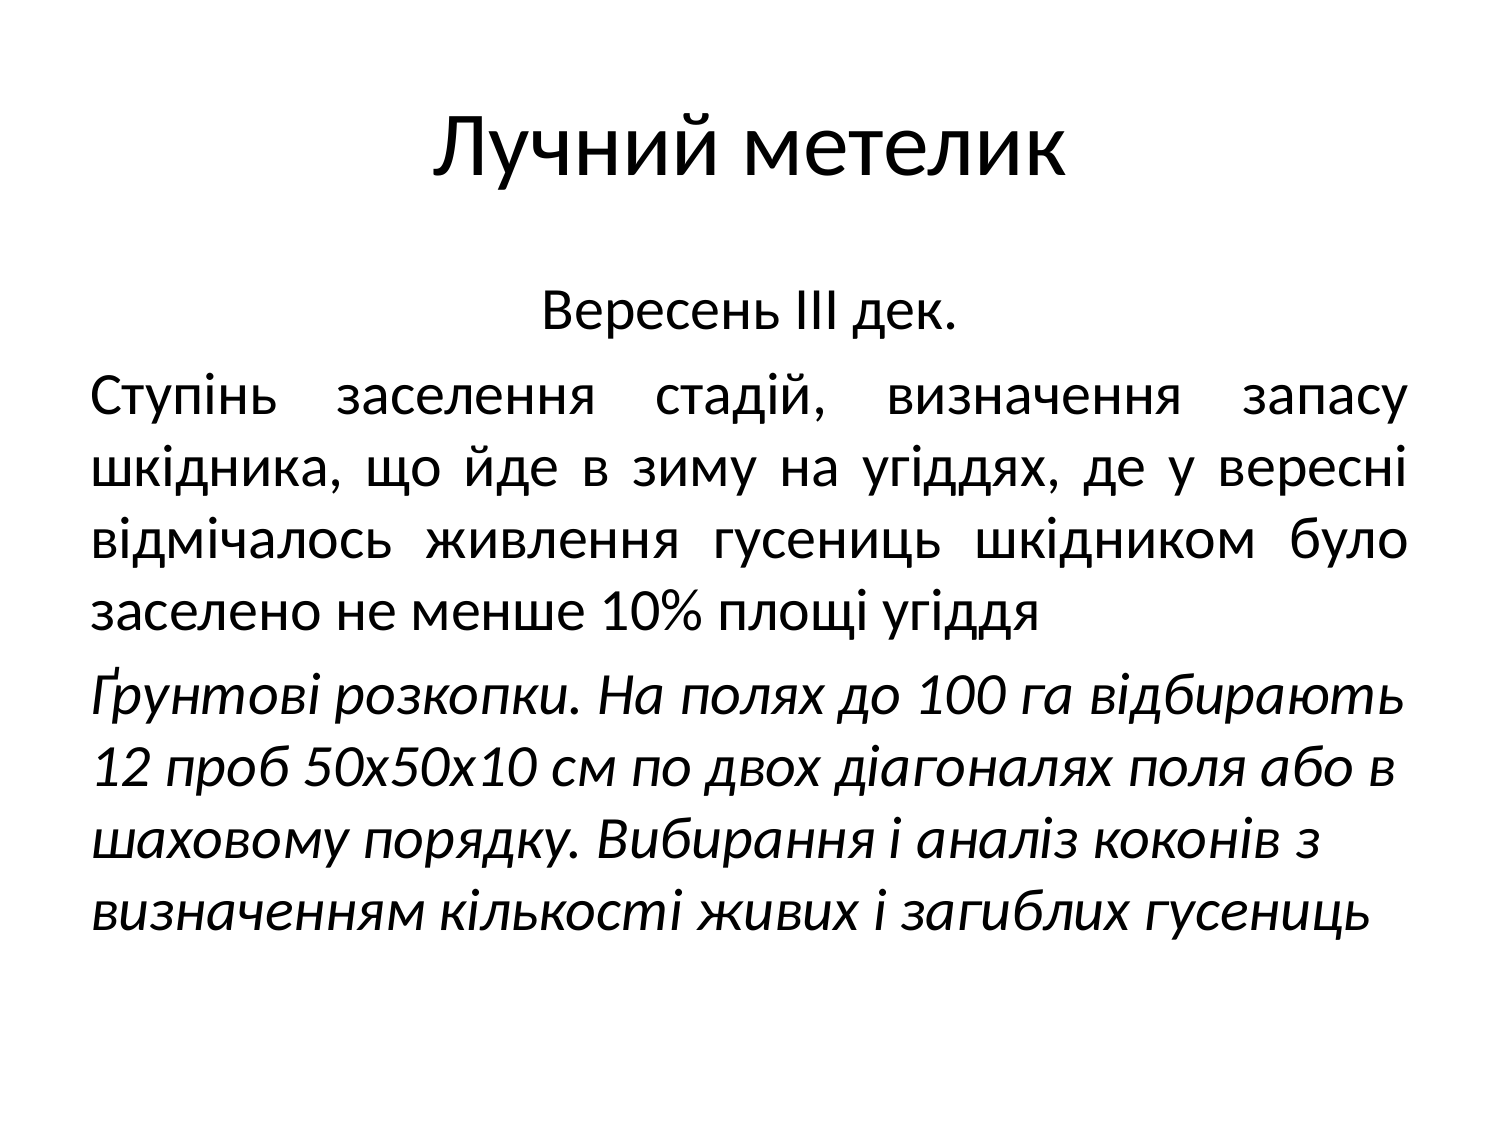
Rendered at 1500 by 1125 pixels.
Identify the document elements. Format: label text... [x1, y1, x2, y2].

list Вересень ІІІ дек. Ступінь заселення стадій, визначення запасу шкідника, що йде в зиму на угіддях, де у вересні відмічалось живлення гусениць шкідником було заселено не менше 10% площі угіддя Ґрунтові розкопки. На полях до 100 га відбирають 12 проб 50x50x10 см по двох діагоналях поля або в шаховому порядку. Вибирання і аналіз коконів з визначенням кількості живих і загиблих гусениць [75, 262, 1425, 1005]
title Лучний метелик [75, 45, 1425, 233]
